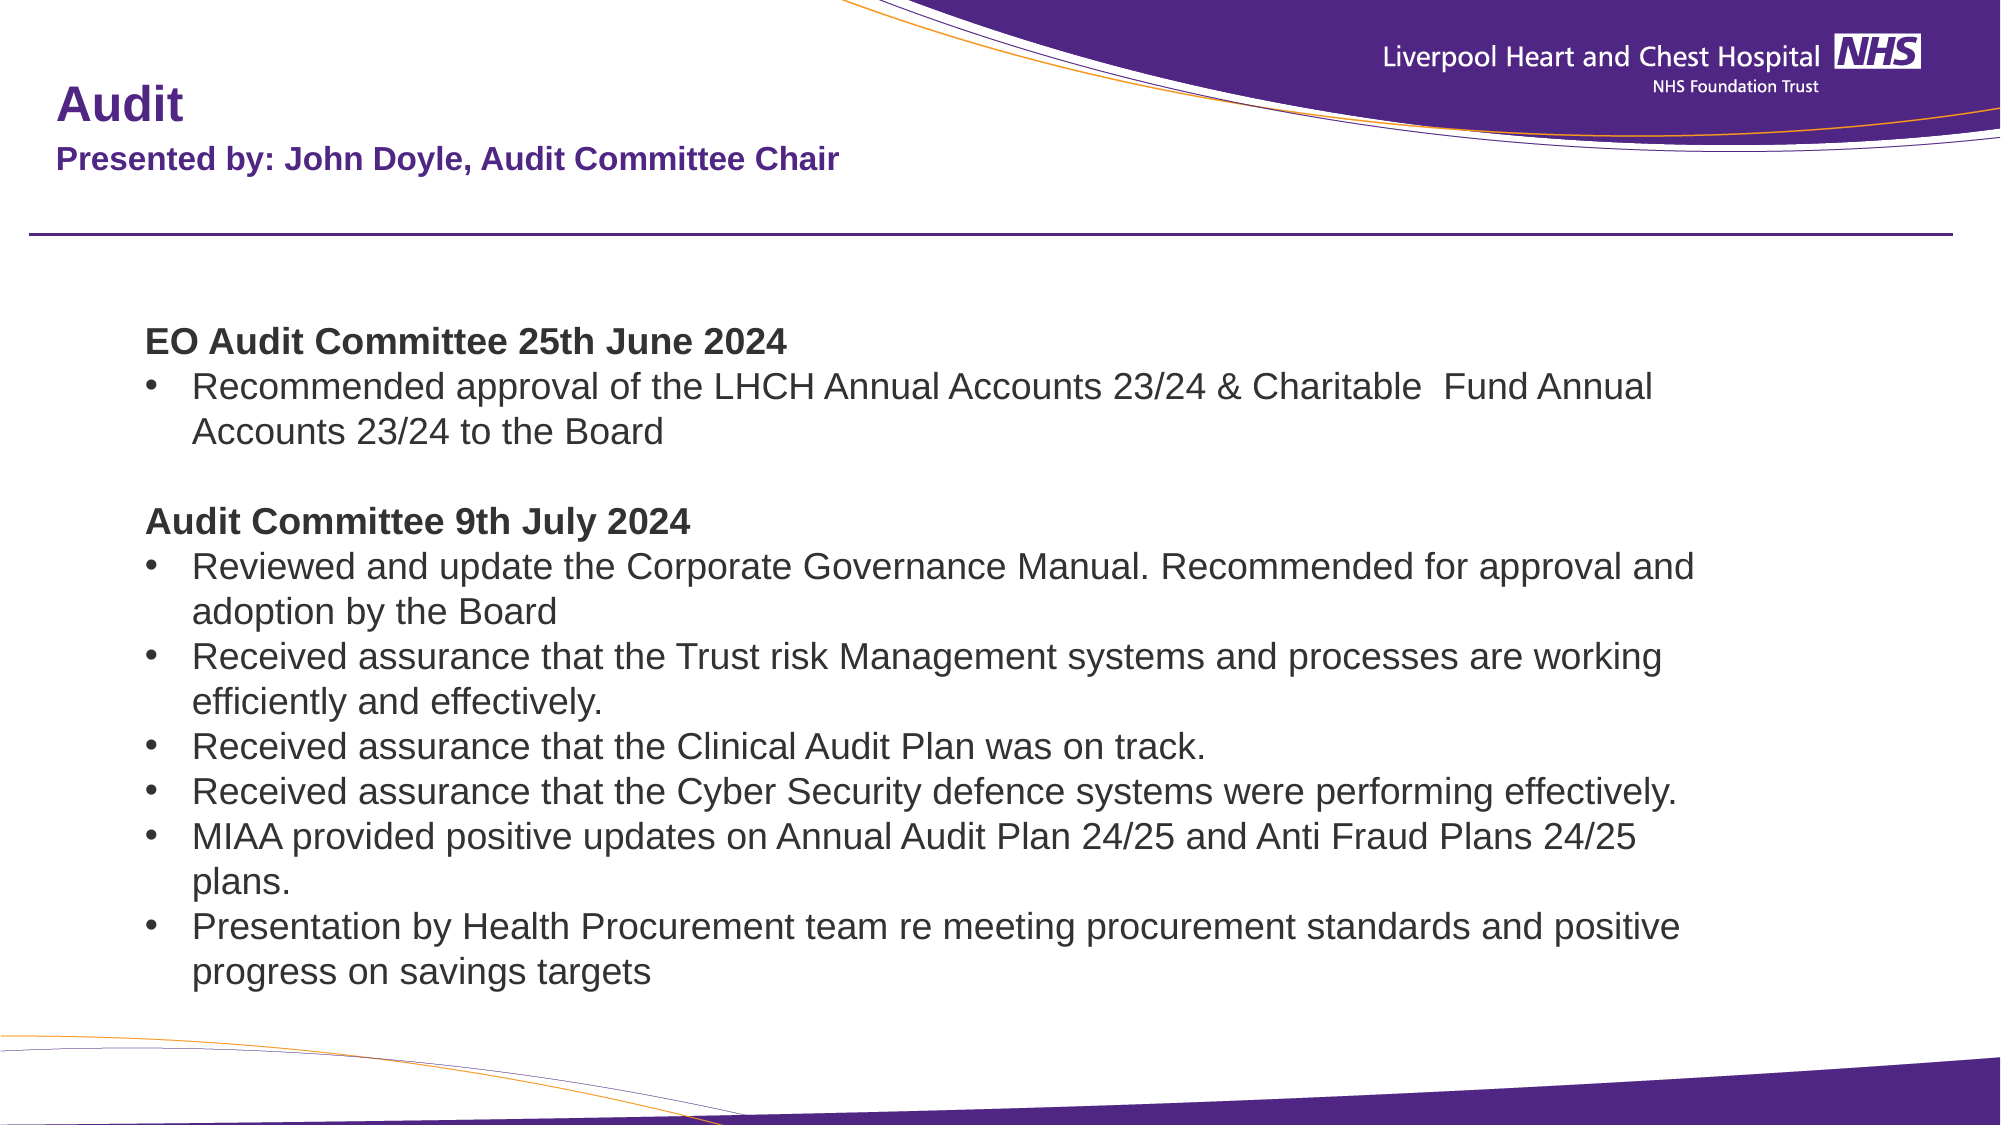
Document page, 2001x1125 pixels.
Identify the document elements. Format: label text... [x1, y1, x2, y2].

text_box EO Audit Committee 25th June 2024 Recommended approval of the LHCH Annual Accounts 23/24 & Charitable Fund Annual Accounts 23/24 to the Board Audit Committee 9th July 2024 Reviewed and update the Corporate Governance Manual. Recommended for approval and adoption by the Board Received assurance that the Trust risk Management systems and processes are working efficiently and effectively. Received assurance that the Clinical Audit Plan was on track. Received assurance that the Cyber Security defence systems were performing effectively. MIAA provided positive updates on Annual Audit Plan 24/25 and Anti Fraud Plans 24/25 plans. Presentation by Health Procurement team re meeting procurement standards and positive progress on savings targets [130, 310, 1723, 1000]
title Audit Presented by: John Doyle, Audit Committee Chair [40, 46, 1921, 185]
picture [0, 0, 2001, 1125]
